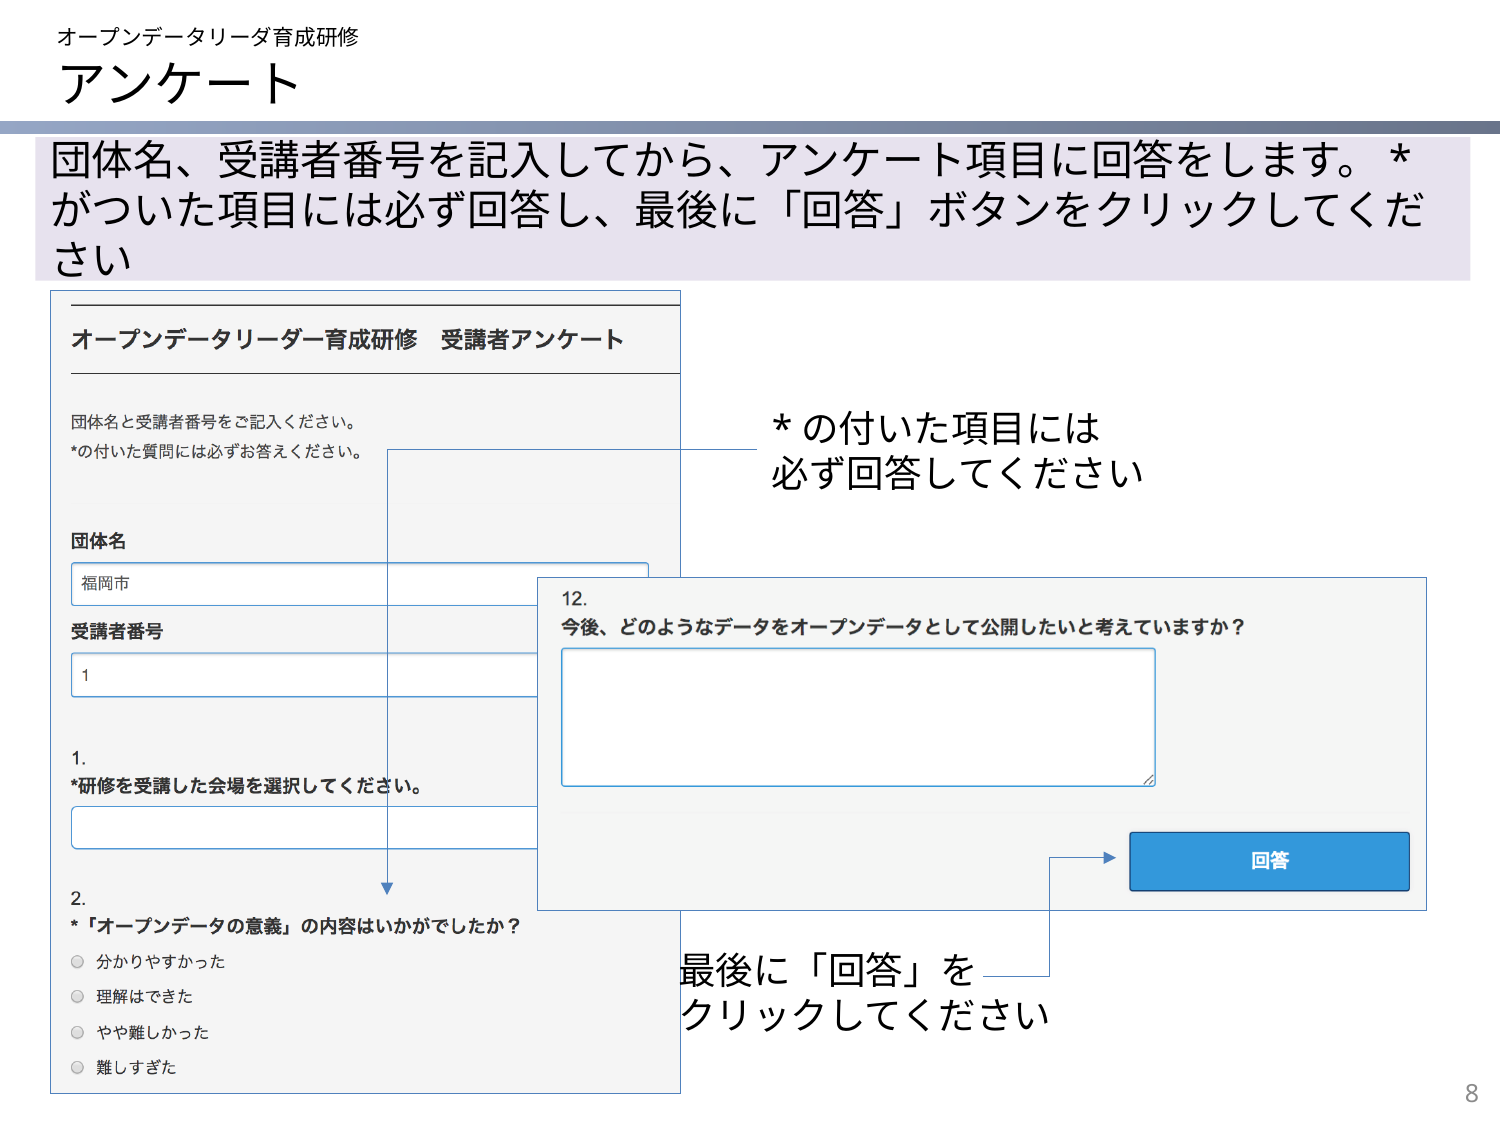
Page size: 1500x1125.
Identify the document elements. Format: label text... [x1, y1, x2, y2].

title アンケート [41, 58, 1471, 122]
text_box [387, 450, 789, 896]
text_box 最後に「回答」を クリックしてください [681, 939, 1066, 1045]
picture [49, 290, 1427, 1094]
slide_number 8 [1411, 1070, 1495, 1118]
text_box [983, 857, 1117, 977]
text_box 団体名、受講者番号を記入してから、アンケート項目に回答をします。*がついた項目には必ず回答し、最後に「回答」ボタンをクリックしてください [35, 137, 1471, 281]
text_box オープンデータリーダ育成研修 [41, 19, 1471, 58]
text_box *の付いた項目には 必ず回答してください [757, 397, 1160, 503]
